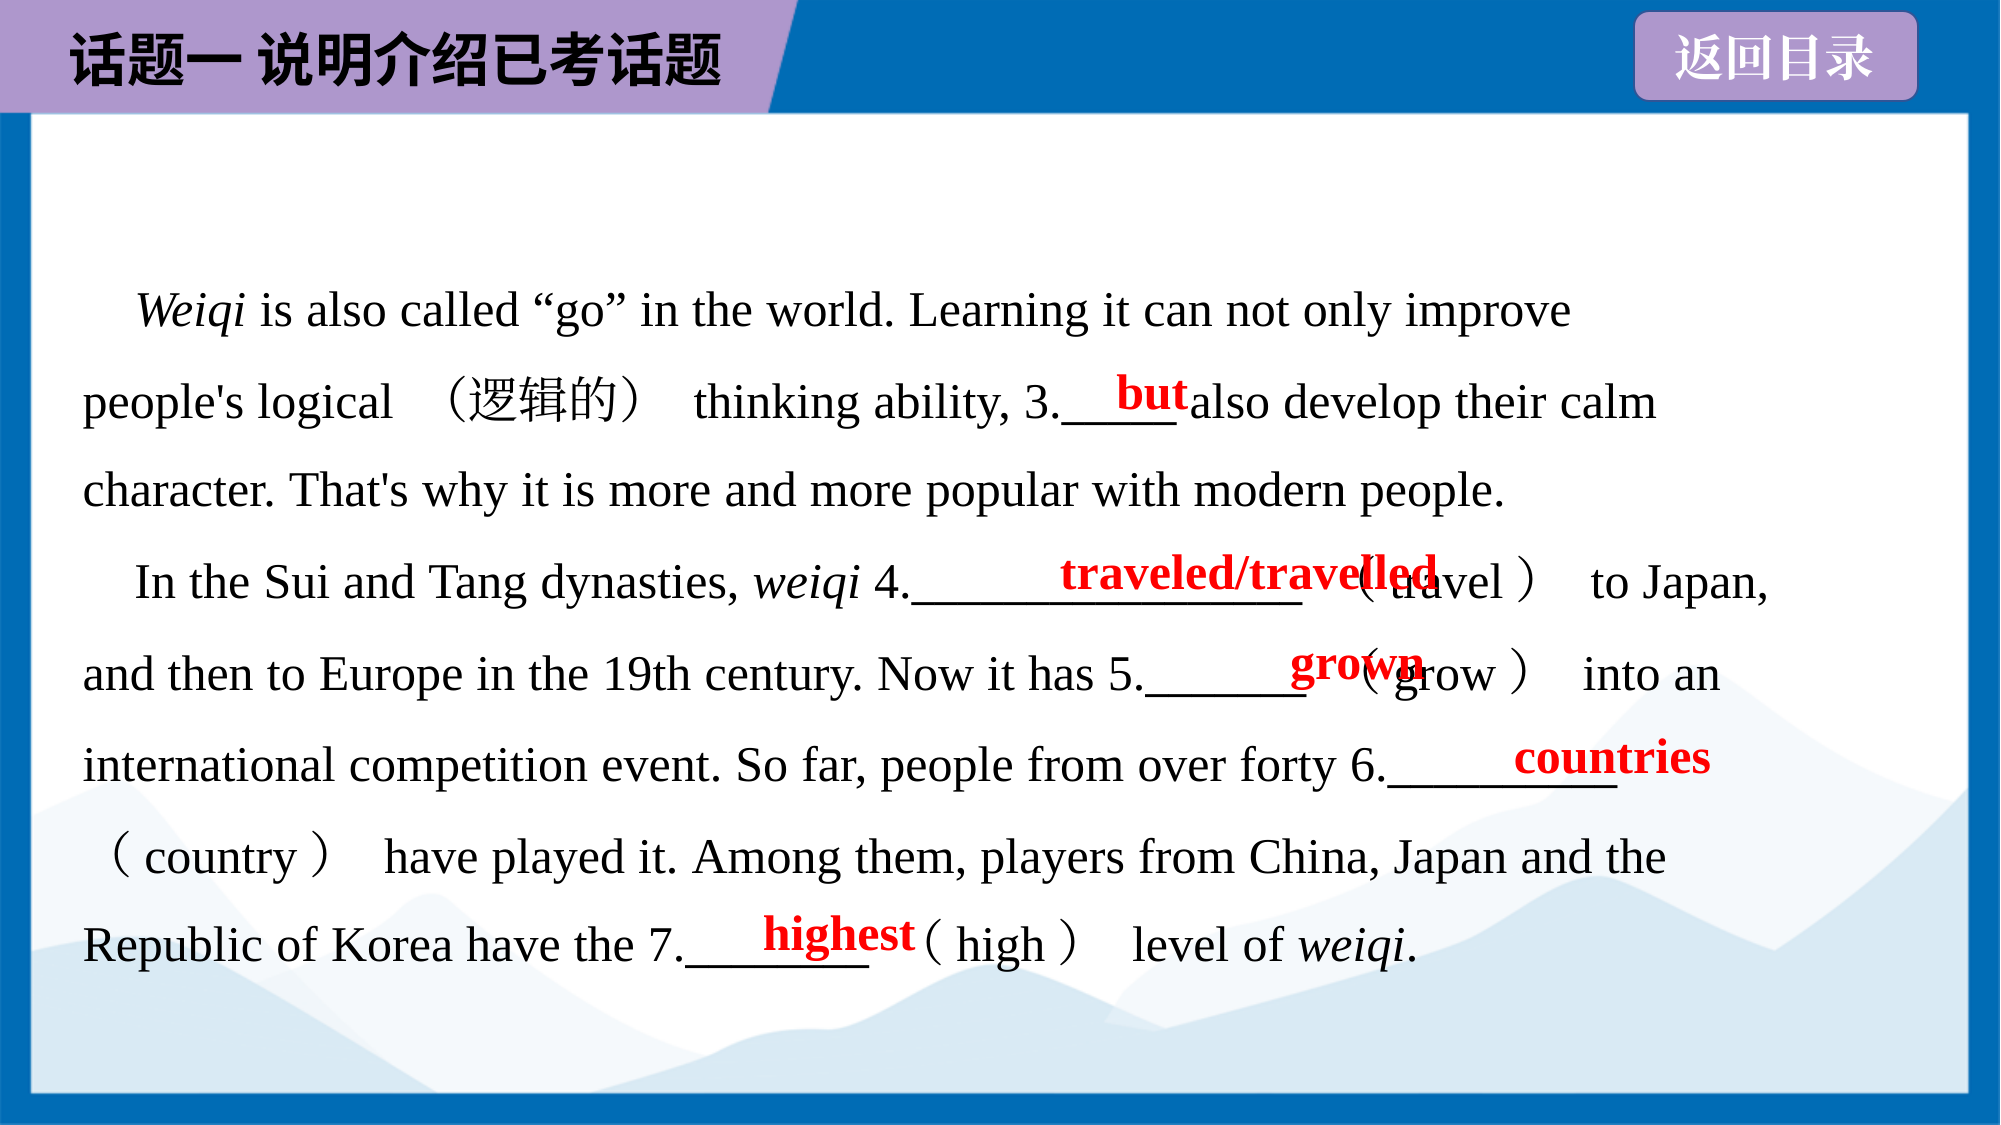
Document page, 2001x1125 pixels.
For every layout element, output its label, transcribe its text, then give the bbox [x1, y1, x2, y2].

text_box Weiqi is also called “go” in the world. Learning it can not only improve people's logical （逻辑的） thinking ability, 3._____ also develop their calm character. That's why it is more and more popular with modern people. [82, 245, 1917, 507]
picture [0, 0, 2000, 1125]
text_box In the Sui and Tang dynasties, weiqi 4._________________ （travel） to Japan, and then to Europe in the 19th century. Now it has 5._______ （grow） into an international competition event. So far, people from over forty 6.__________ （country） have played it. Among them, players from China, Japan and the Republic of Korea have the 7.________ （high） level of weiqi. [82, 516, 1917, 962]
text_box traveled/travelled [1042, 512, 1456, 591]
text_box countries [1495, 695, 1730, 775]
text_box grown [1271, 601, 1444, 681]
text_box highest [744, 873, 934, 952]
text_box but [1098, 332, 1207, 411]
